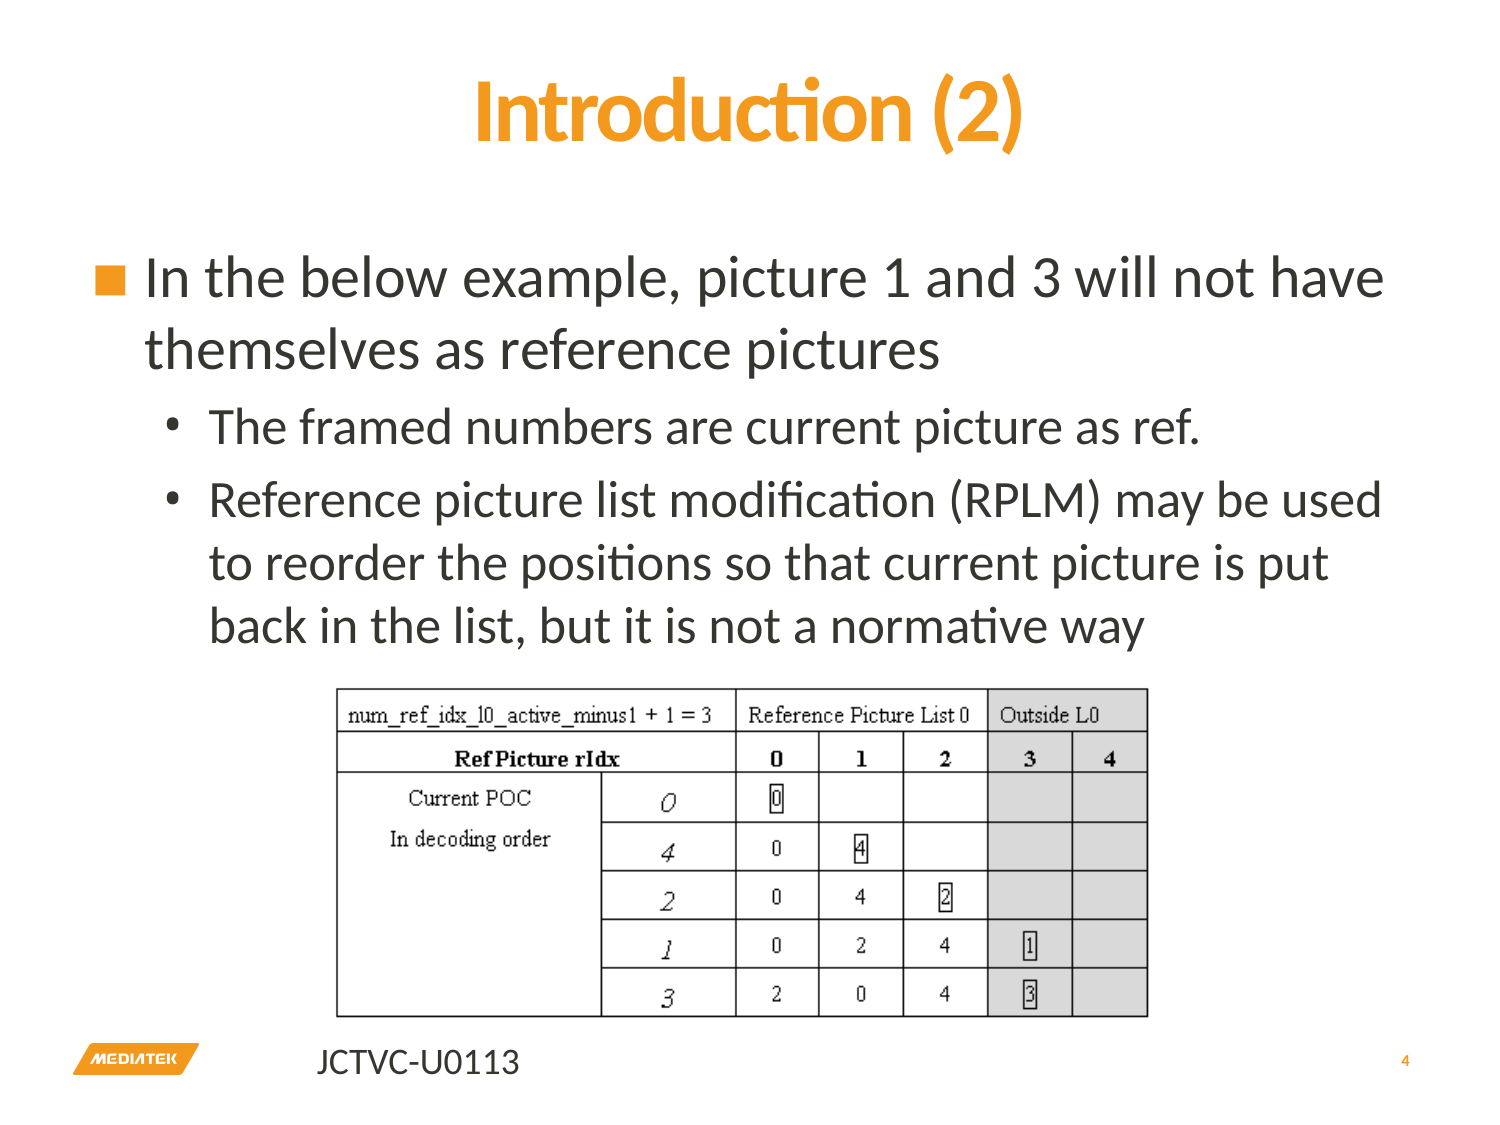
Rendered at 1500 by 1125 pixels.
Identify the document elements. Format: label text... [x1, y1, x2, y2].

list In the below example, picture 1 and 3 will not have themselves as reference pictures The framed numbers are current picture as ref. Reference picture list modification (RPLM) may be used to reorder the positions so that current picture is put back in the list, but it is not a normative way [75, 230, 1425, 671]
slide_number 4 [1251, 1029, 1425, 1090]
picture [324, 676, 1161, 1031]
picture [73, 1043, 199, 1075]
title Introduction (2) [75, 70, 1425, 230]
